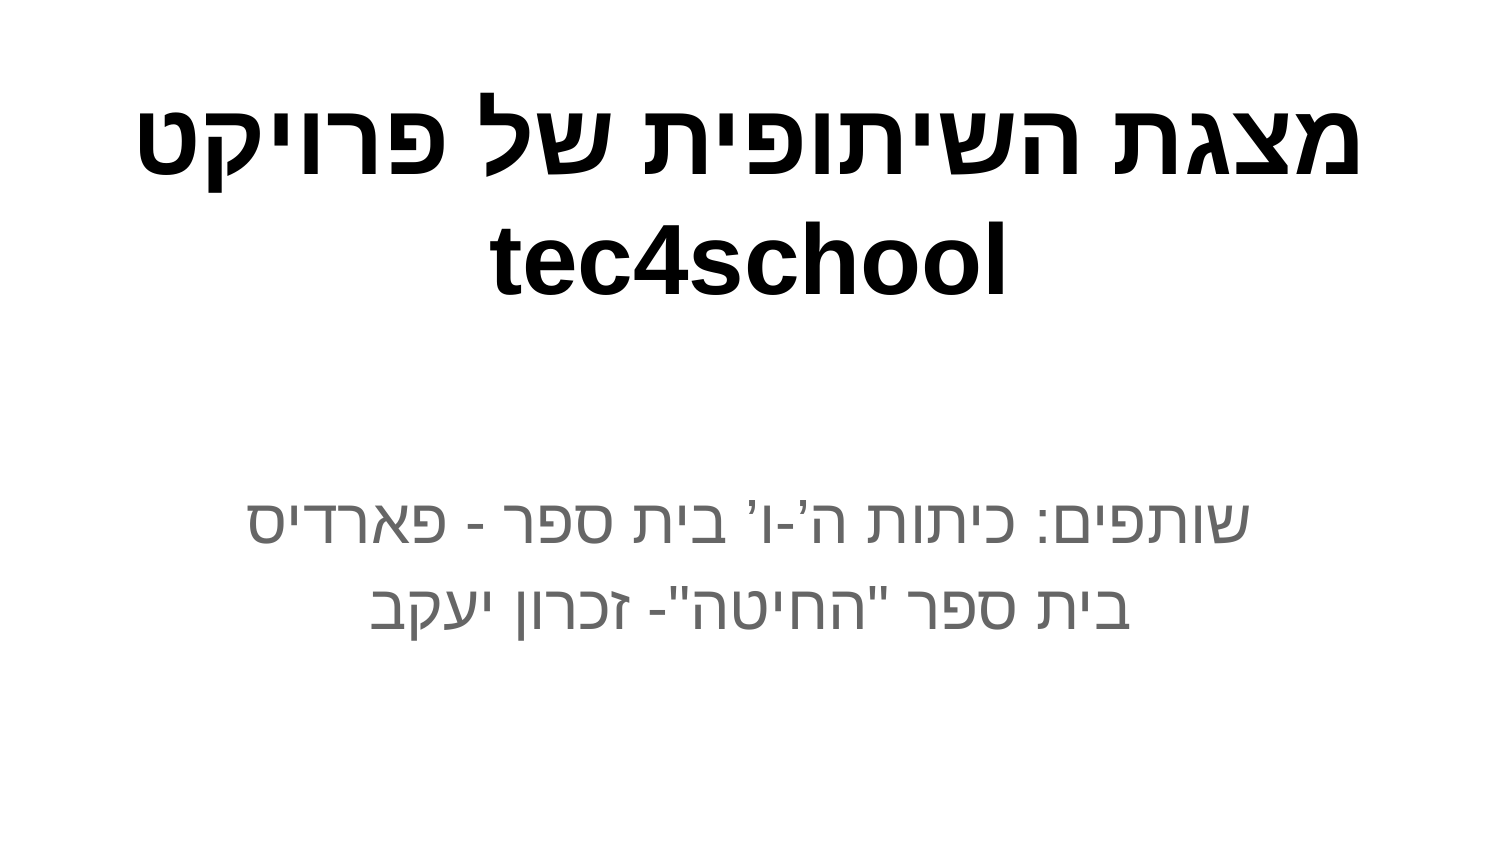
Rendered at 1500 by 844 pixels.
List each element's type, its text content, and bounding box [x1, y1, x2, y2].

title מצגת השיתופית של פרויקט tec4school [112, 259, 1388, 450]
subtitle שותפים: כיתות ה’-ו’ בית ספר - פארדיס בית ספר "החיטה"- זכרון יעקב [112, 465, 1388, 595]
